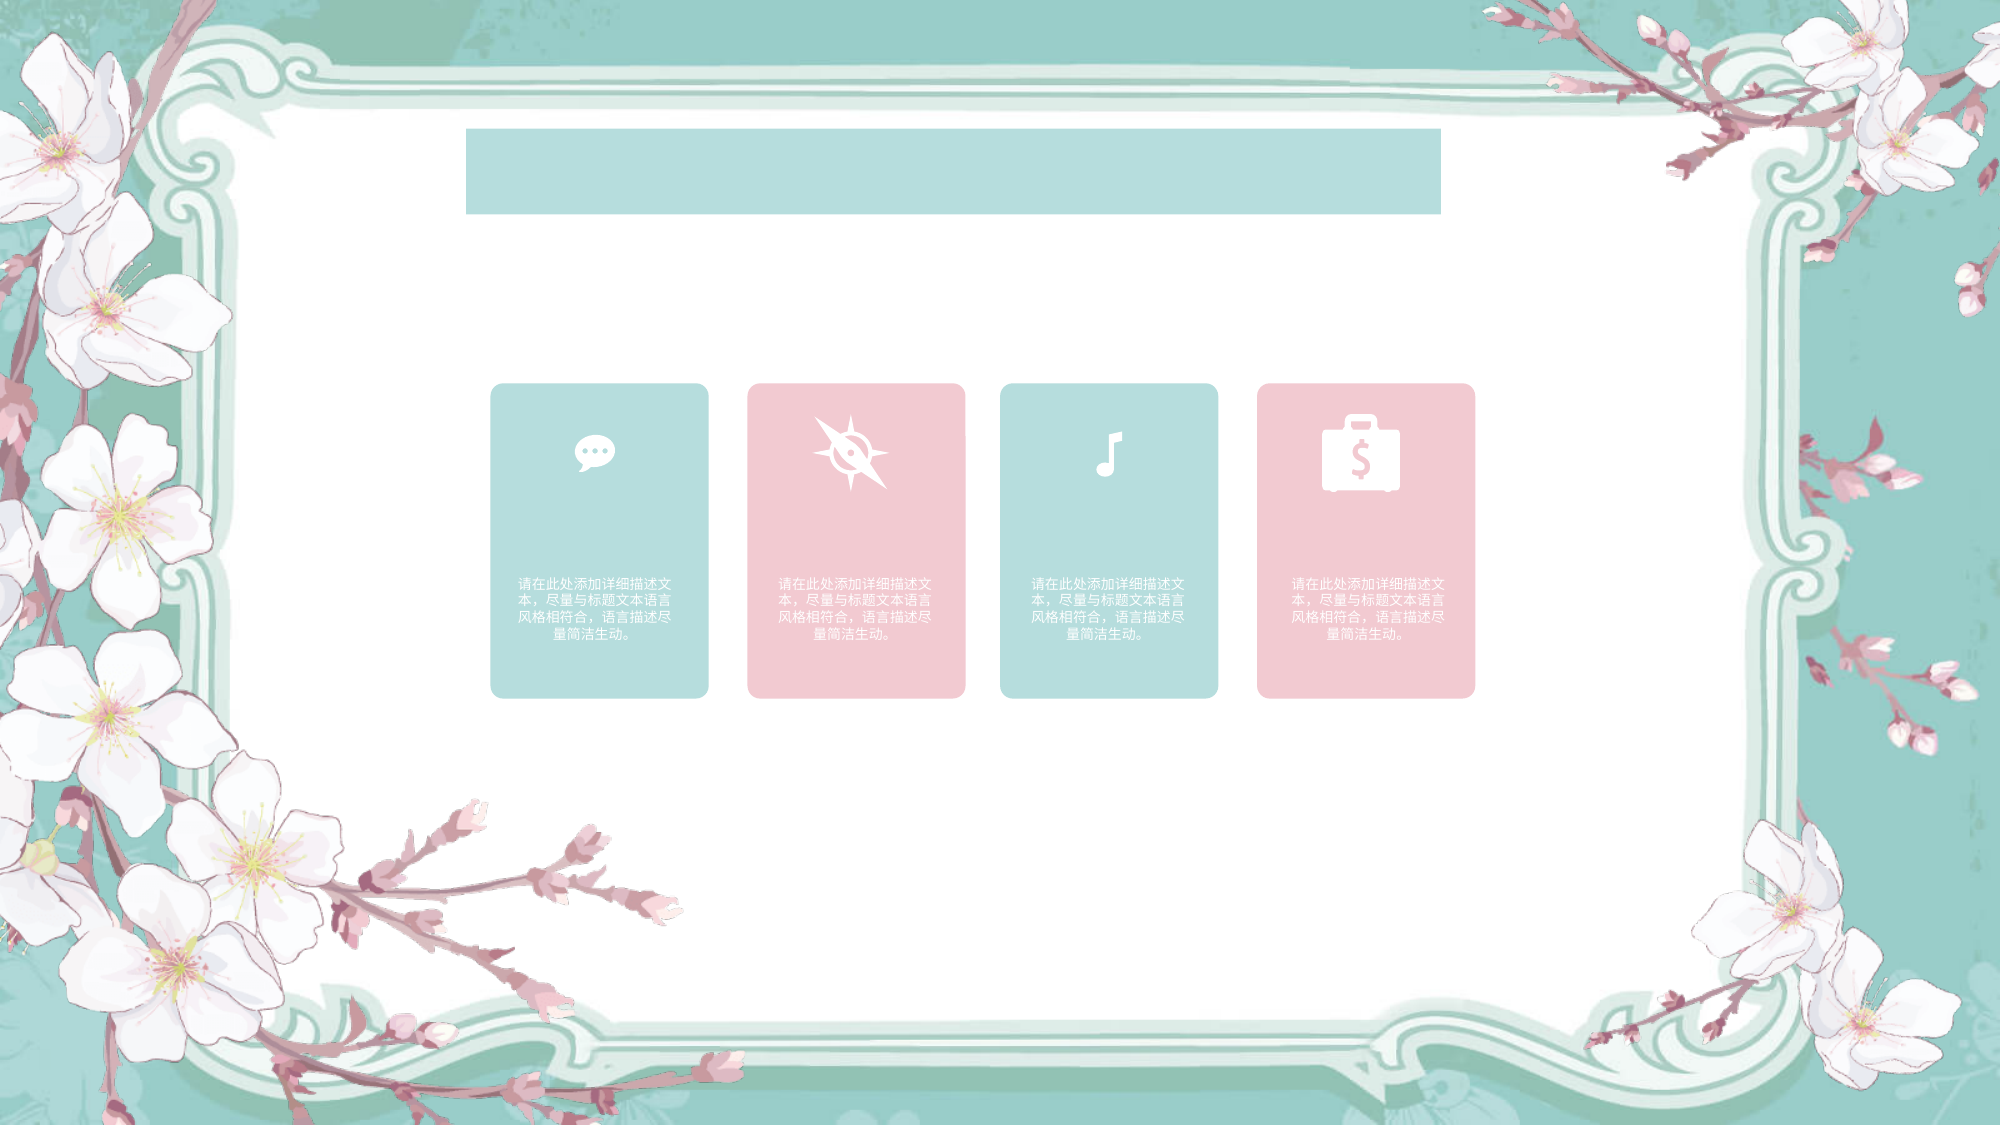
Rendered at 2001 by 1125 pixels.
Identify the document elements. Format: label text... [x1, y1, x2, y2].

text_box [556, 413, 634, 492]
text_box [1257, 383, 1476, 699]
text_box [1000, 383, 1219, 699]
text_box 请在此处添加详细描述文本，尽量与标题文本语言风格相符合，语言描述尽量简洁生动。 [777, 575, 933, 643]
text_box 请在此处添加详细描述文本，尽量与标题文本语言风格相符合，语言描述尽量简洁生动。 [1291, 575, 1446, 643]
text_box [747, 383, 966, 699]
text_box [490, 383, 709, 699]
text_box [574, 434, 616, 472]
text_box [1321, 413, 1401, 493]
text_box [812, 414, 890, 492]
text_box 请在此处添加详细描述文本，尽量与标题文本语言风格相符合，语言描述尽量简洁生动。 [517, 575, 673, 643]
text_box [1096, 431, 1123, 477]
text_box 请在此处添加详细描述文本，尽量与标题文本语言风格相符合，语言描述尽量简洁生动。 [1030, 575, 1186, 643]
picture [0, 0, 2000, 1125]
